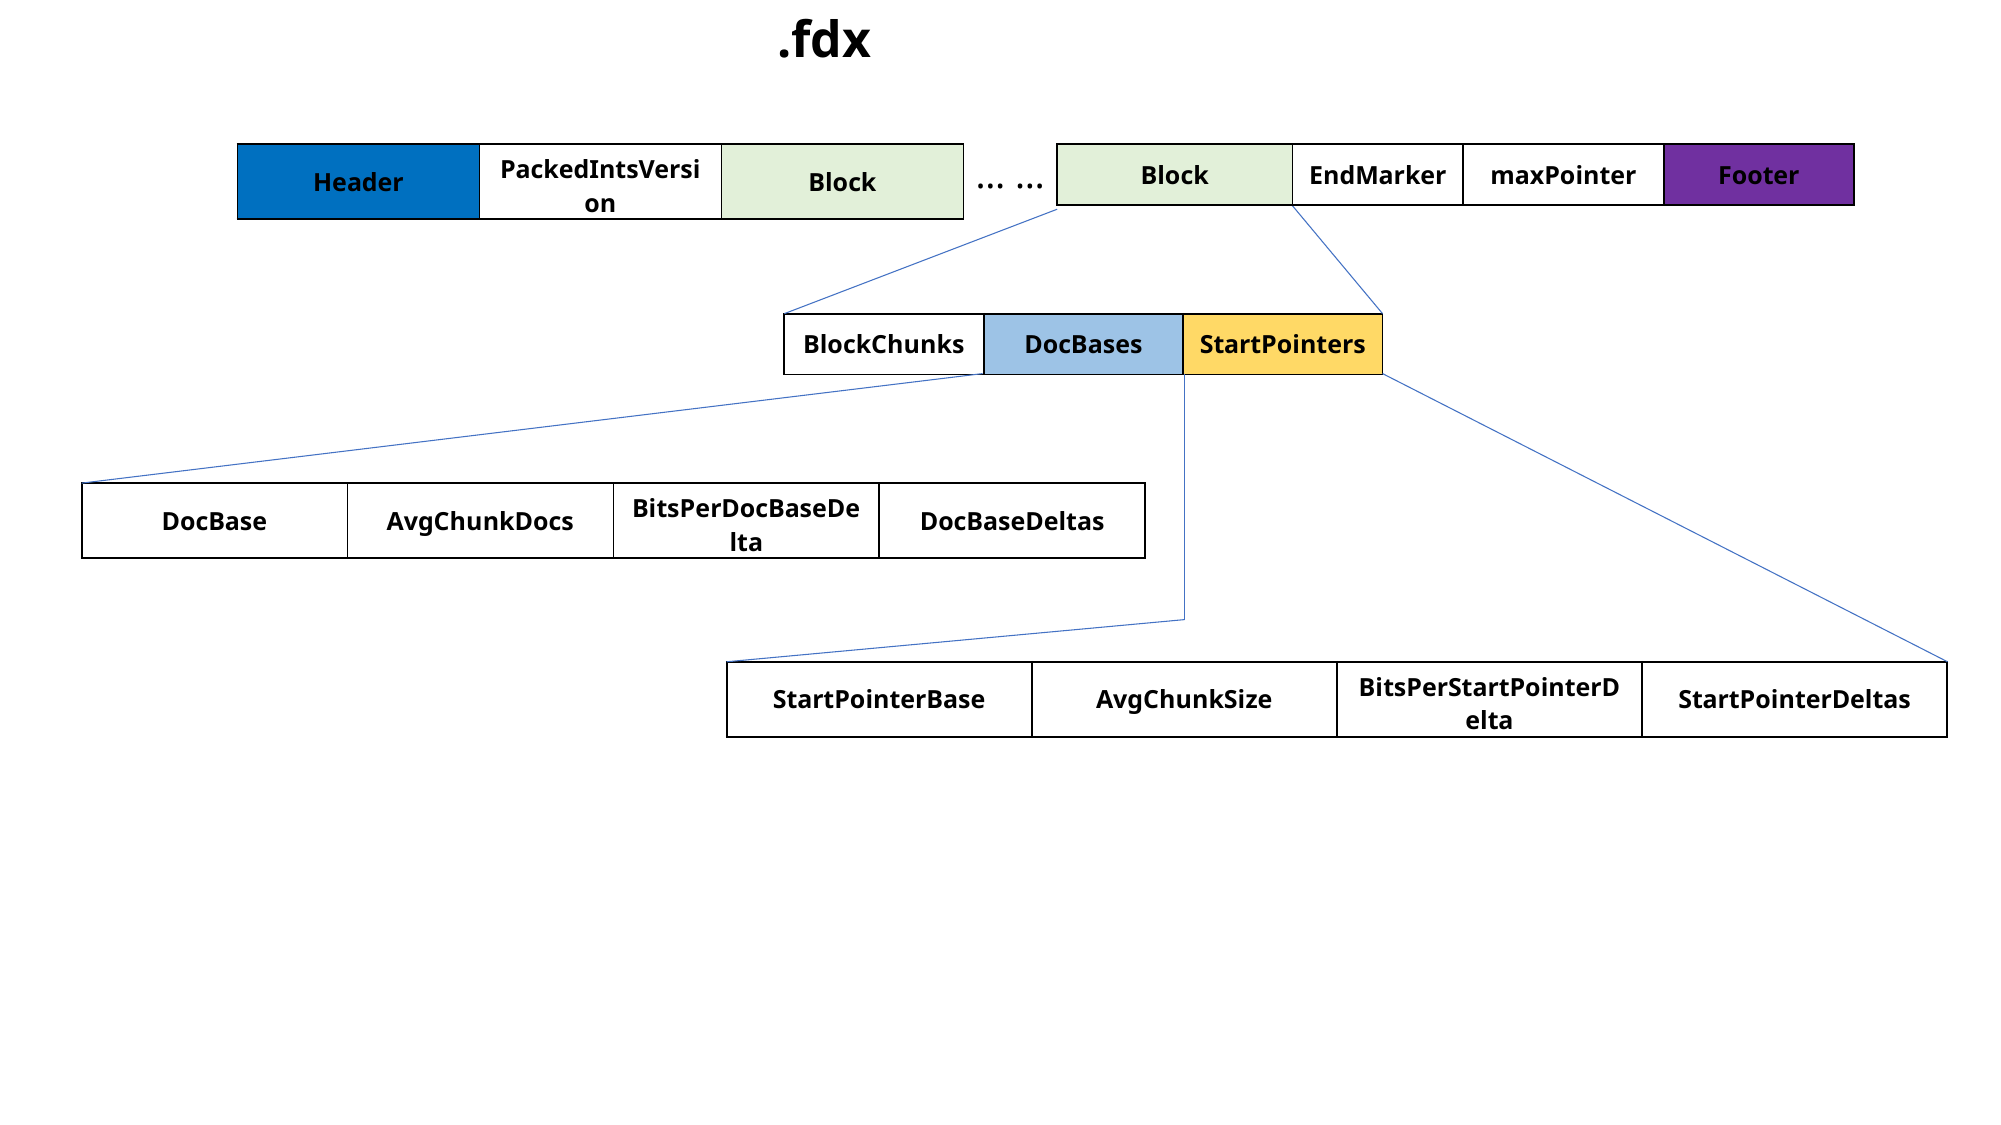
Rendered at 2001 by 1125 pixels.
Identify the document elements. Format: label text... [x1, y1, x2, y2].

table_header Header [238, 145, 479, 218]
table_header Footer [1665, 145, 1853, 204]
table_header AvgChunkSize [1033, 663, 1336, 736]
text_box .fdx [762, 0, 887, 75]
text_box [784, 209, 1058, 314]
table_header StartPointerBase [728, 663, 1031, 736]
table_header EndMarker [1293, 145, 1462, 204]
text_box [1291, 204, 1383, 314]
table_header AvgChunkDocs [348, 484, 613, 557]
text_box … … [960, 144, 1060, 204]
table_header BitsPerStartPointerDelta [1338, 663, 1641, 736]
table_header StartPointerDeltas [1643, 663, 1946, 736]
table_header PackedIntsVersion [480, 145, 721, 218]
table_header maxPointer [1464, 145, 1663, 204]
table_header BlockChunks [785, 315, 983, 373]
table_header StartPointers [1184, 315, 1382, 374]
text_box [1382, 373, 1948, 662]
table_header BitsPerDocBaseDelta [614, 484, 878, 557]
table_header Block [722, 145, 963, 218]
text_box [81, 373, 983, 484]
table_header DocBases [985, 315, 1182, 374]
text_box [726, 619, 1185, 662]
table_header DocBaseDeltas [880, 484, 1144, 557]
table_header Block [1060, 145, 1292, 204]
table_header DocBase [83, 484, 347, 557]
